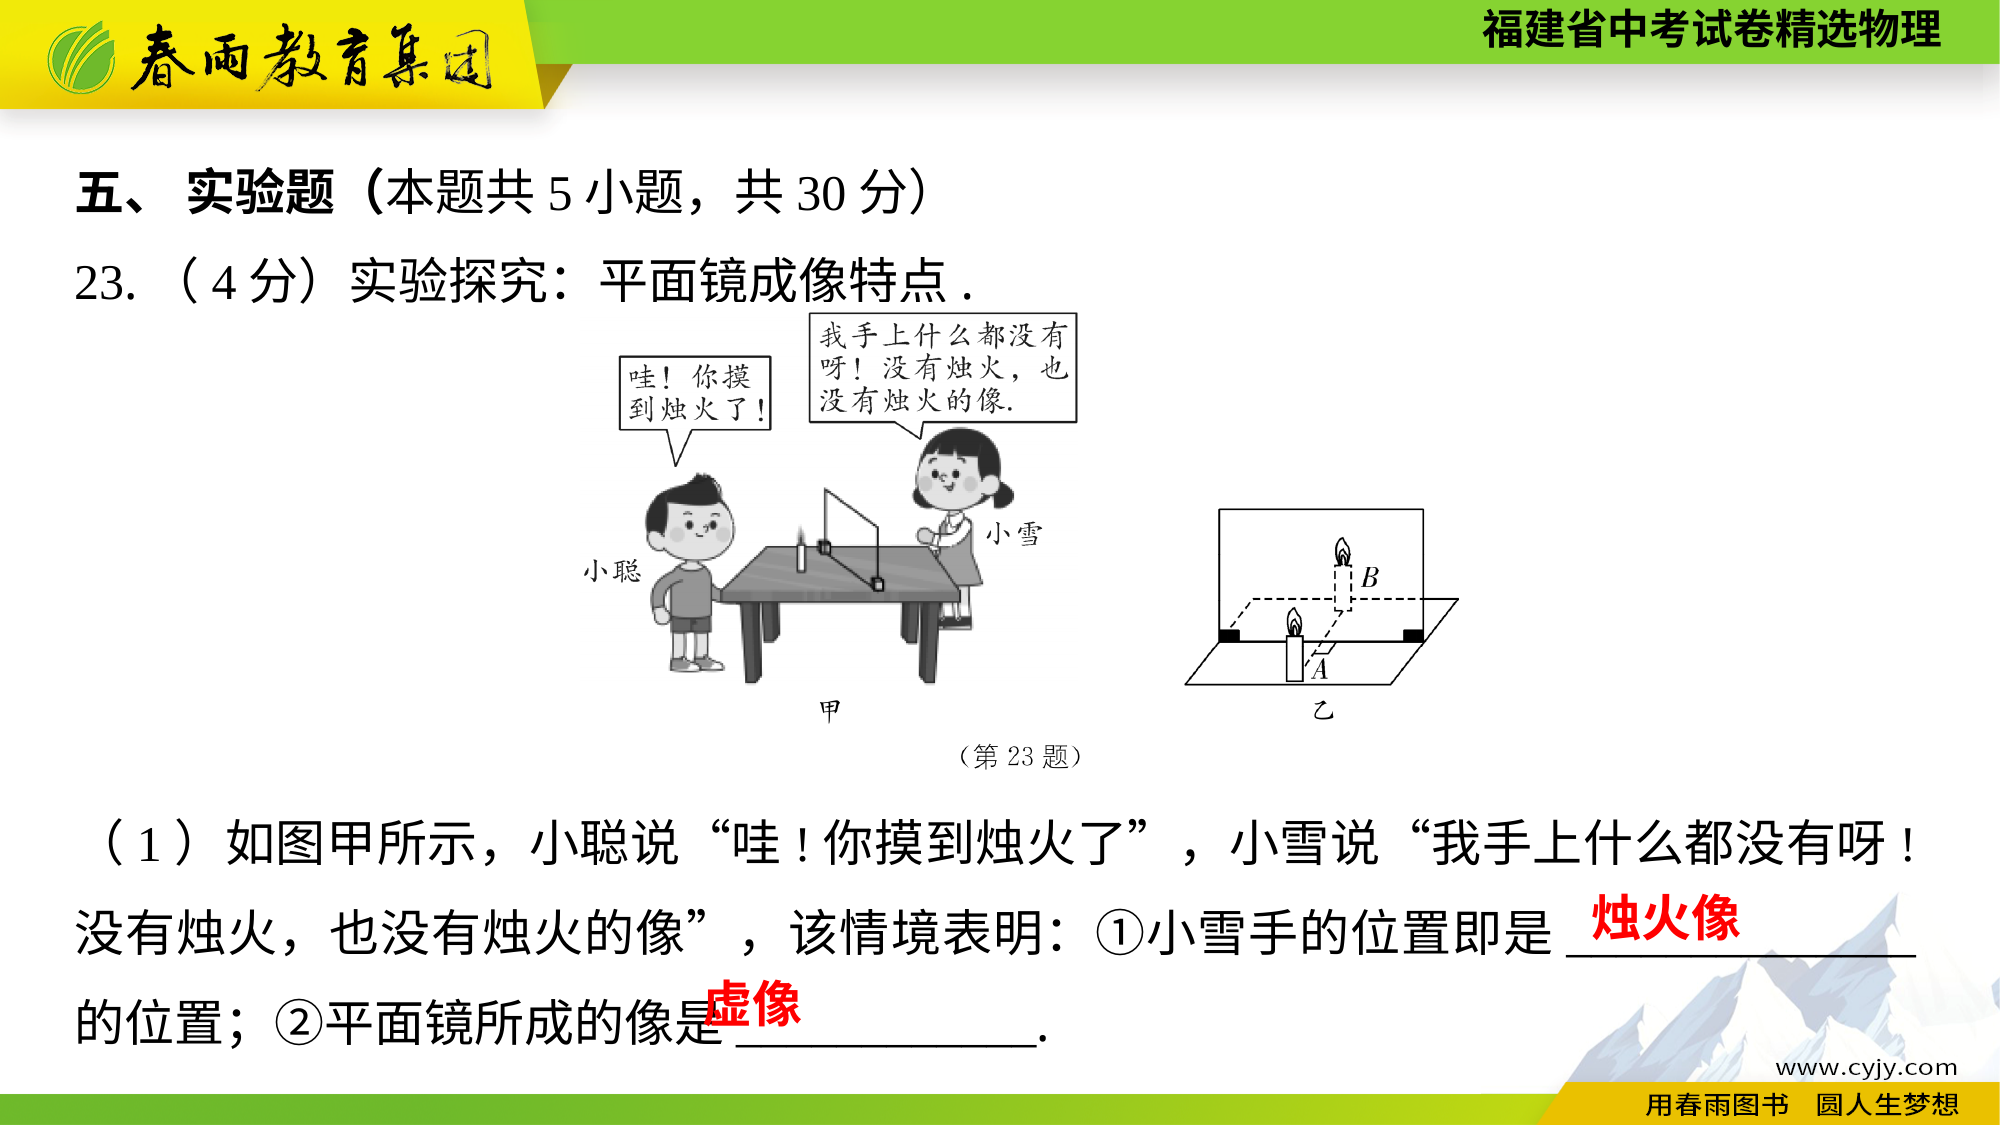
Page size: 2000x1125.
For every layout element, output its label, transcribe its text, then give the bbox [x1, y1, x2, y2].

text_box 烛火像 [1577, 878, 1757, 954]
list 五、 实验题（本题共5小题，共30分） 23.（4分）实验探究：平面镜成像特点. （1）如图甲所示，小聪说“哇!你摸到烛火了”，小雪说“我手上什么都没有呀!没有烛火，也没有烛火的像”，该情境表明：①小雪手的位置即是______________的位置；②平面镜所成的像是____________. [59, 122, 1944, 1070]
text_box 虚像 [688, 964, 818, 1040]
picture [0, 0, 2000, 1125]
